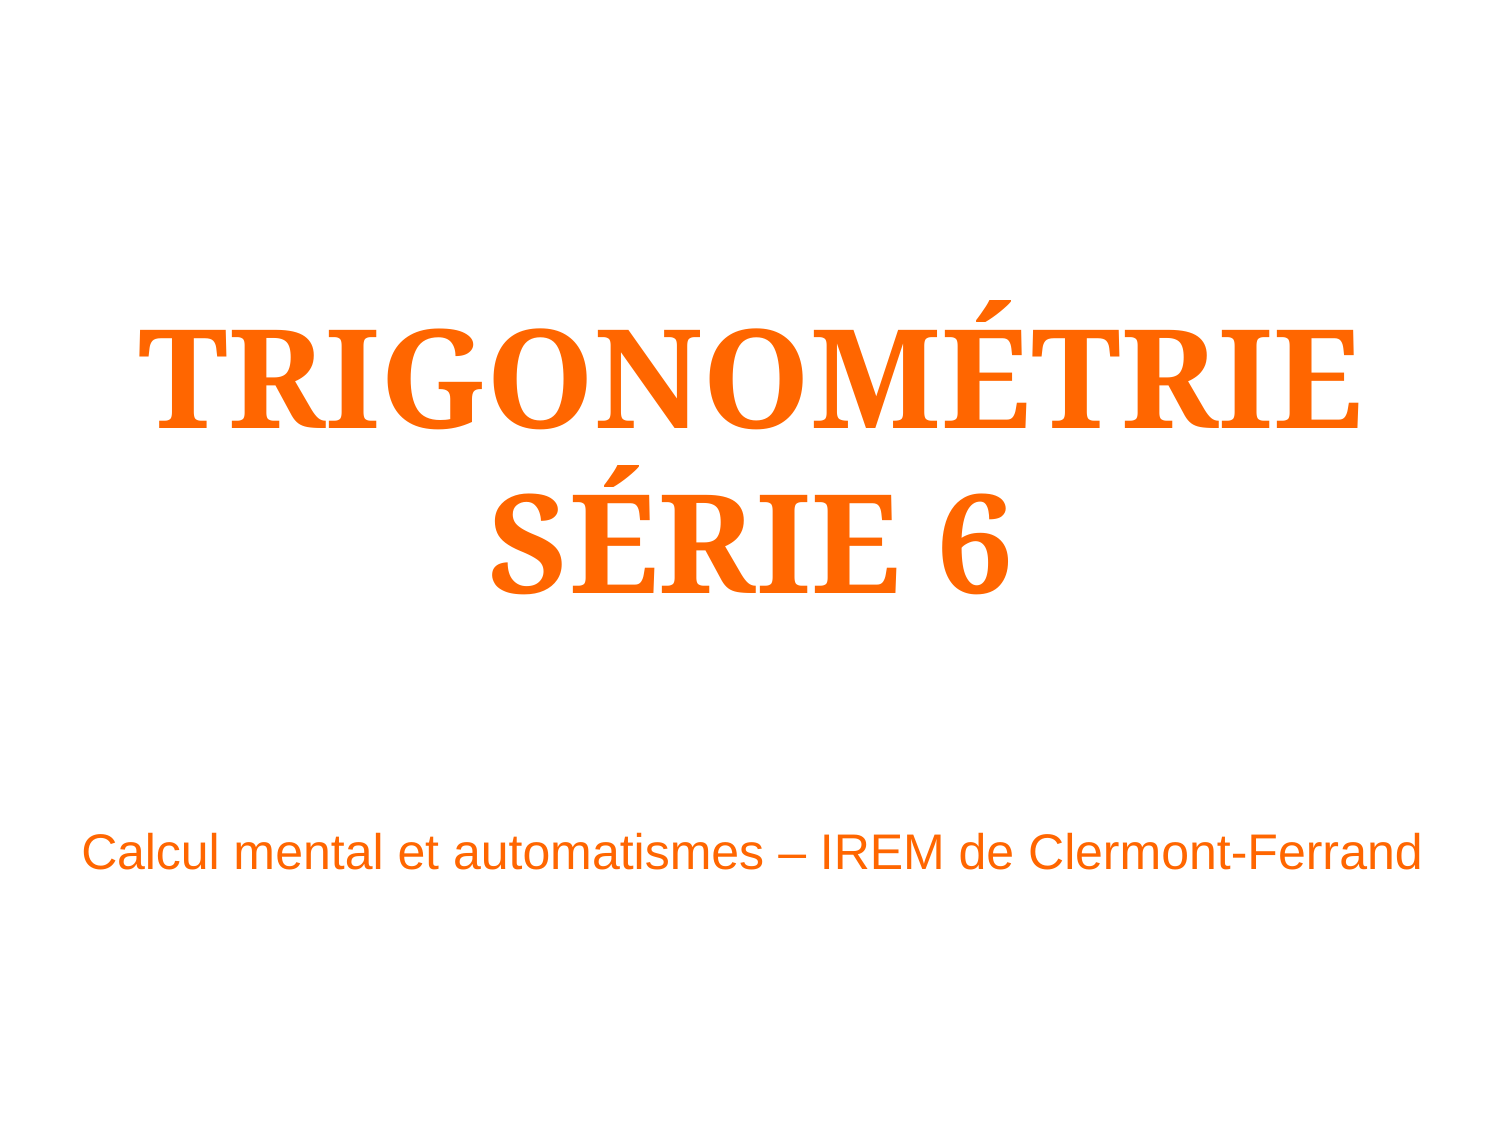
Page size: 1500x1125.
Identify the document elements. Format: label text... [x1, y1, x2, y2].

text_box Calcul mental et automatismes – IREM de Clermont-Ferrand [2, 739, 1500, 960]
title Trigonométrie Série 6 [2, 302, 1500, 610]
